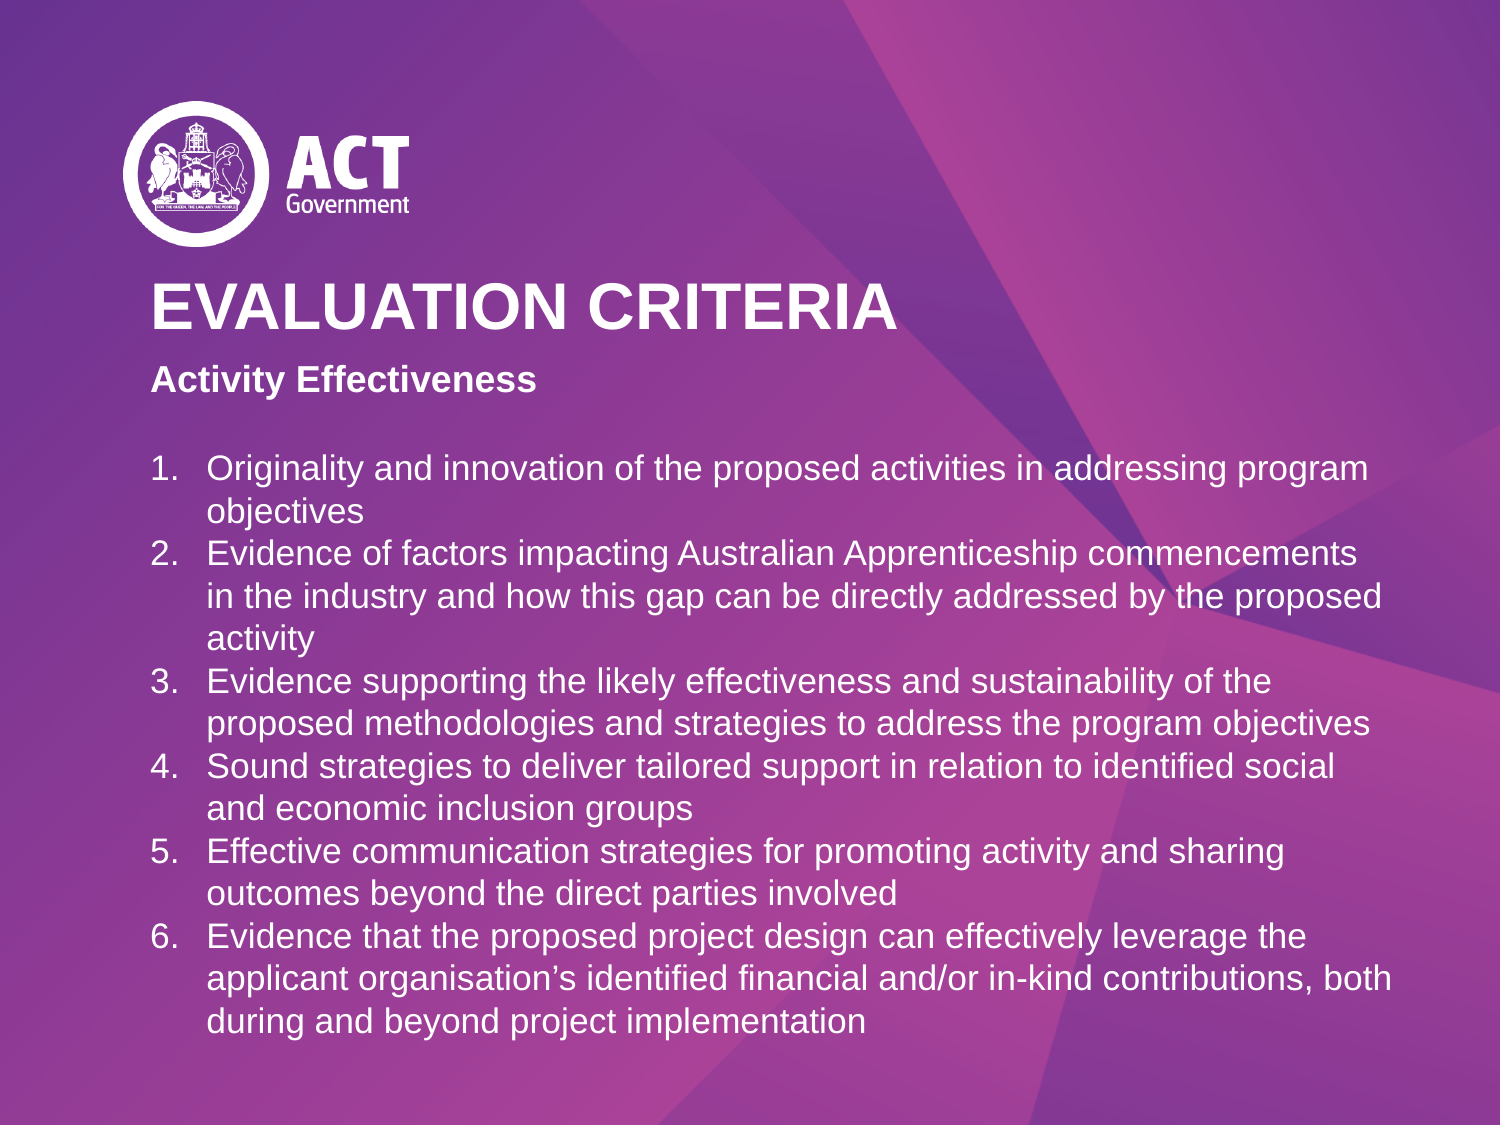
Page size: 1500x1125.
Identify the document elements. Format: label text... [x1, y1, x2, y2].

text_box Activity Effectiveness Originality and innovation of the proposed activities in addressing program objectives Evidence of factors impacting Australian Apprenticeship commencements in the industry and how this gap can be directly addressed by the proposed activity Evidence supporting the likely effectiveness and sustainability of the proposed methodologies and strategies to address the program objectives Sound strategies to deliver tailored support in relation to identified social and economic inclusion groups Effective communication strategies for promoting activity and sharing outcomes beyond the direct parties involved Evidence that the proposed project design can effectively leverage the applicant organisation’s identified financial and/or in-kind contributions, both during and beyond project implementation [135, 347, 1411, 1125]
picture [0, 0, 1500, 1125]
list EVALUATION CRITERIA [135, 255, 1411, 347]
